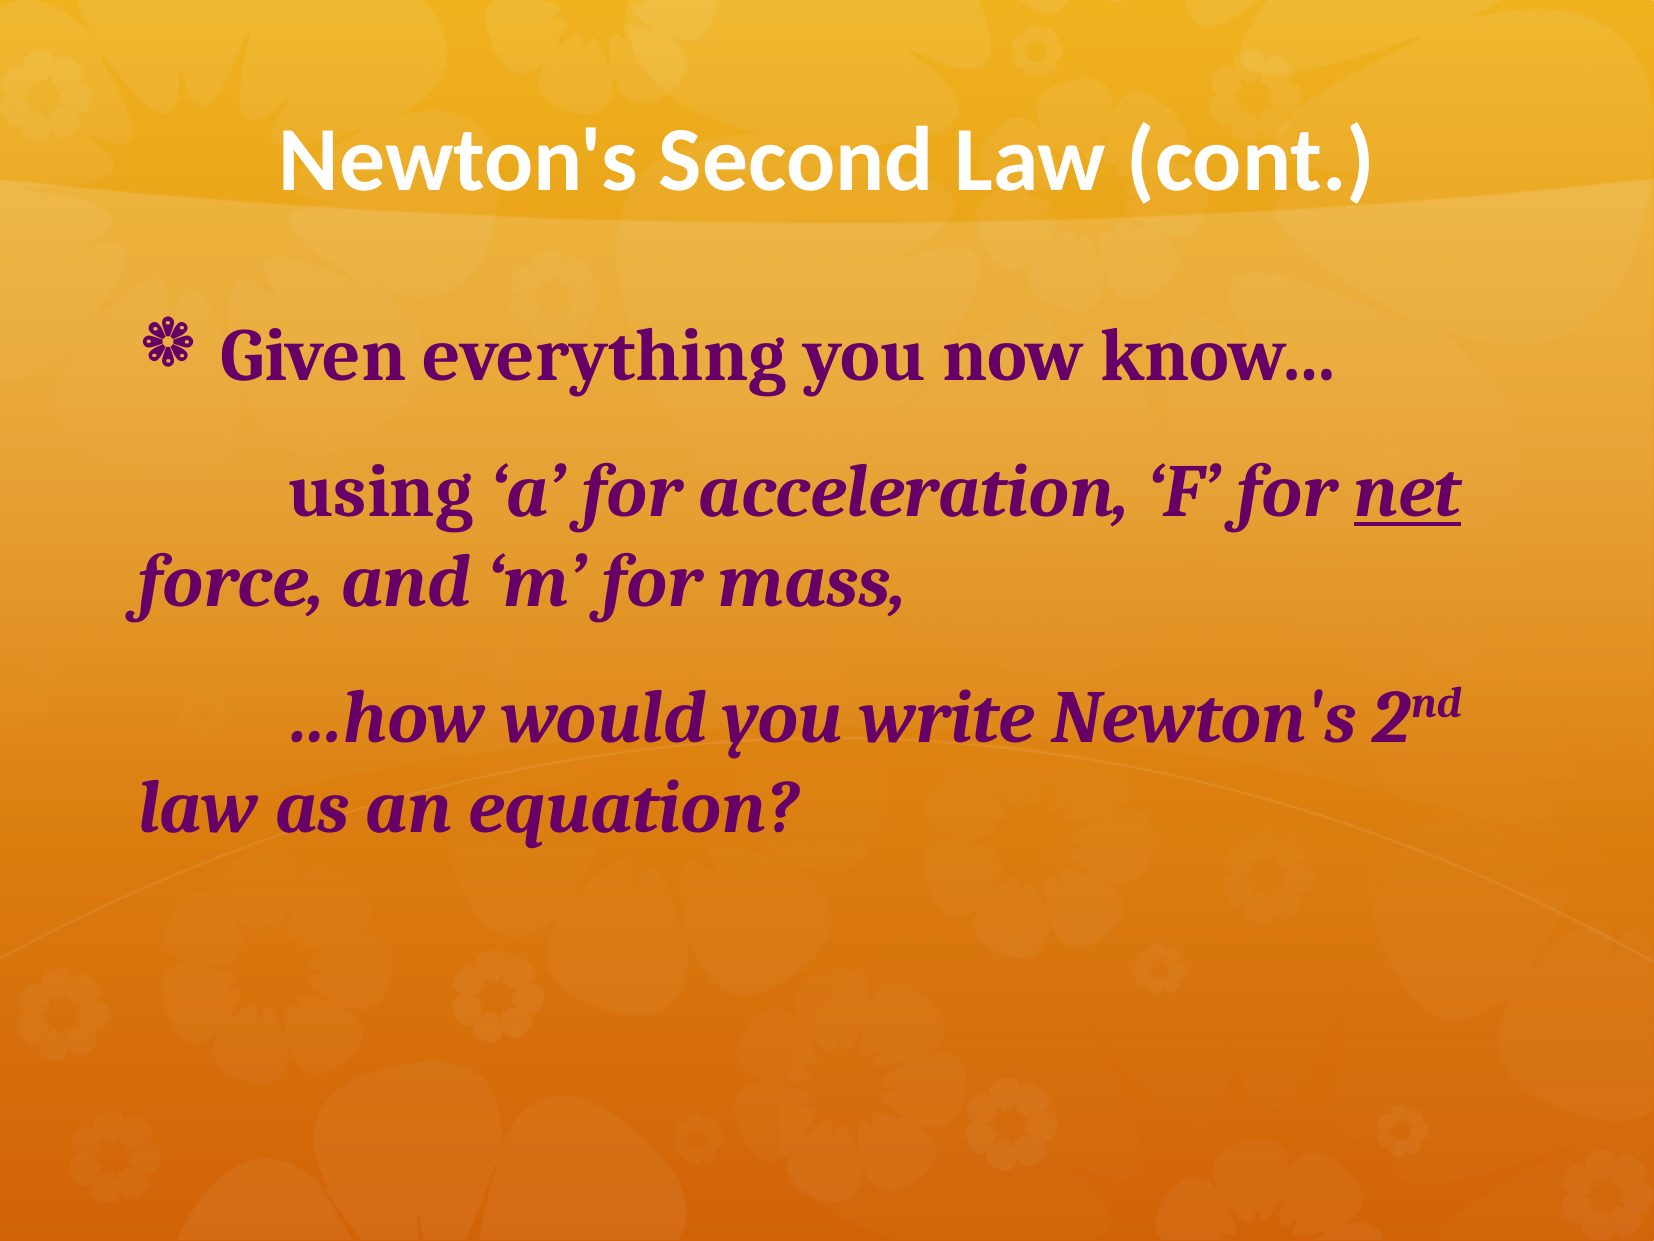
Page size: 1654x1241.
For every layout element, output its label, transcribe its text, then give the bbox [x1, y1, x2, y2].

title Newton's Second Law (cont.) [121, 47, 1534, 272]
picture [0, 0, 1654, 1240]
list Given everything you now know… using ‘a’ for acceleration, ‘F’ for net force, and ‘m’ for mass, …how would you write Newton's 2nd law as an equation? [121, 297, 1596, 1019]
